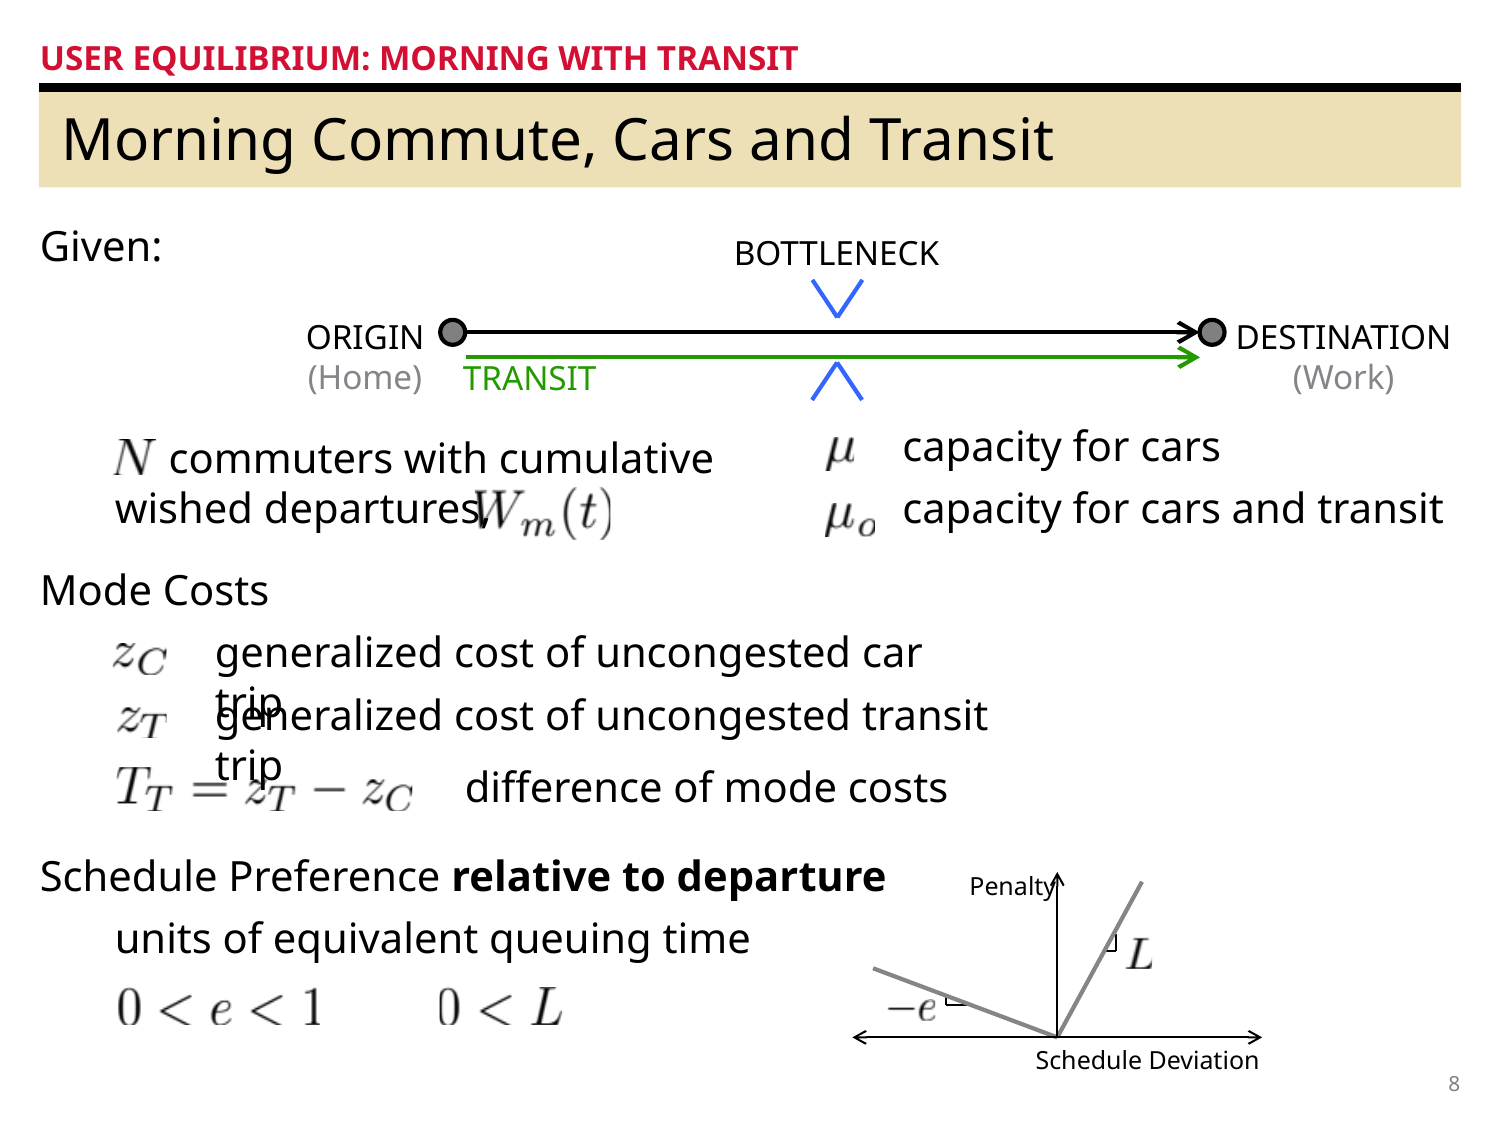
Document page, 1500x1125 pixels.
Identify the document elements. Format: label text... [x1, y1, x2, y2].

picture [474, 487, 611, 540]
text_box Schedule Preference relative to departure [24, 842, 1400, 907]
text_box Given: [24, 212, 1400, 278]
picture [824, 437, 855, 471]
picture [439, 987, 563, 1026]
text_box ORIGIN (Home) [291, 308, 440, 404]
picture [112, 643, 167, 676]
text_box difference of mode costs [450, 753, 1013, 818]
text_box [440, 317, 467, 347]
title Morning Commute, Cars and Transit [38, 92, 1462, 188]
text_box [1197, 317, 1220, 347]
picture [116, 766, 413, 811]
text_box commuters with cumulative wished departures, [99, 424, 750, 540]
picture [112, 439, 157, 476]
text_box units of equivalent queuing time [99, 904, 847, 970]
text_box generalized cost of uncongested transit trip [200, 681, 1063, 796]
text_box Mode Costs [24, 556, 1400, 622]
picture [117, 987, 320, 1026]
picture [824, 502, 876, 537]
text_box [852, 862, 1276, 1076]
text_box capacity for cars and transit [887, 474, 1463, 540]
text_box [812, 279, 863, 318]
text_box generalized cost of uncongested car trip [200, 622, 975, 681]
text_box TRANSIT [448, 349, 612, 405]
picture [1124, 937, 1153, 969]
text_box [811, 365, 863, 401]
text_box USER EQUILIBRIUM: MORNING WITH TRANSIT [24, 27, 1475, 88]
picture [116, 706, 167, 738]
text_box DESTINATION (Work) [1220, 308, 1467, 404]
picture [887, 999, 936, 1022]
text_box capacity for cars [887, 412, 1363, 474]
